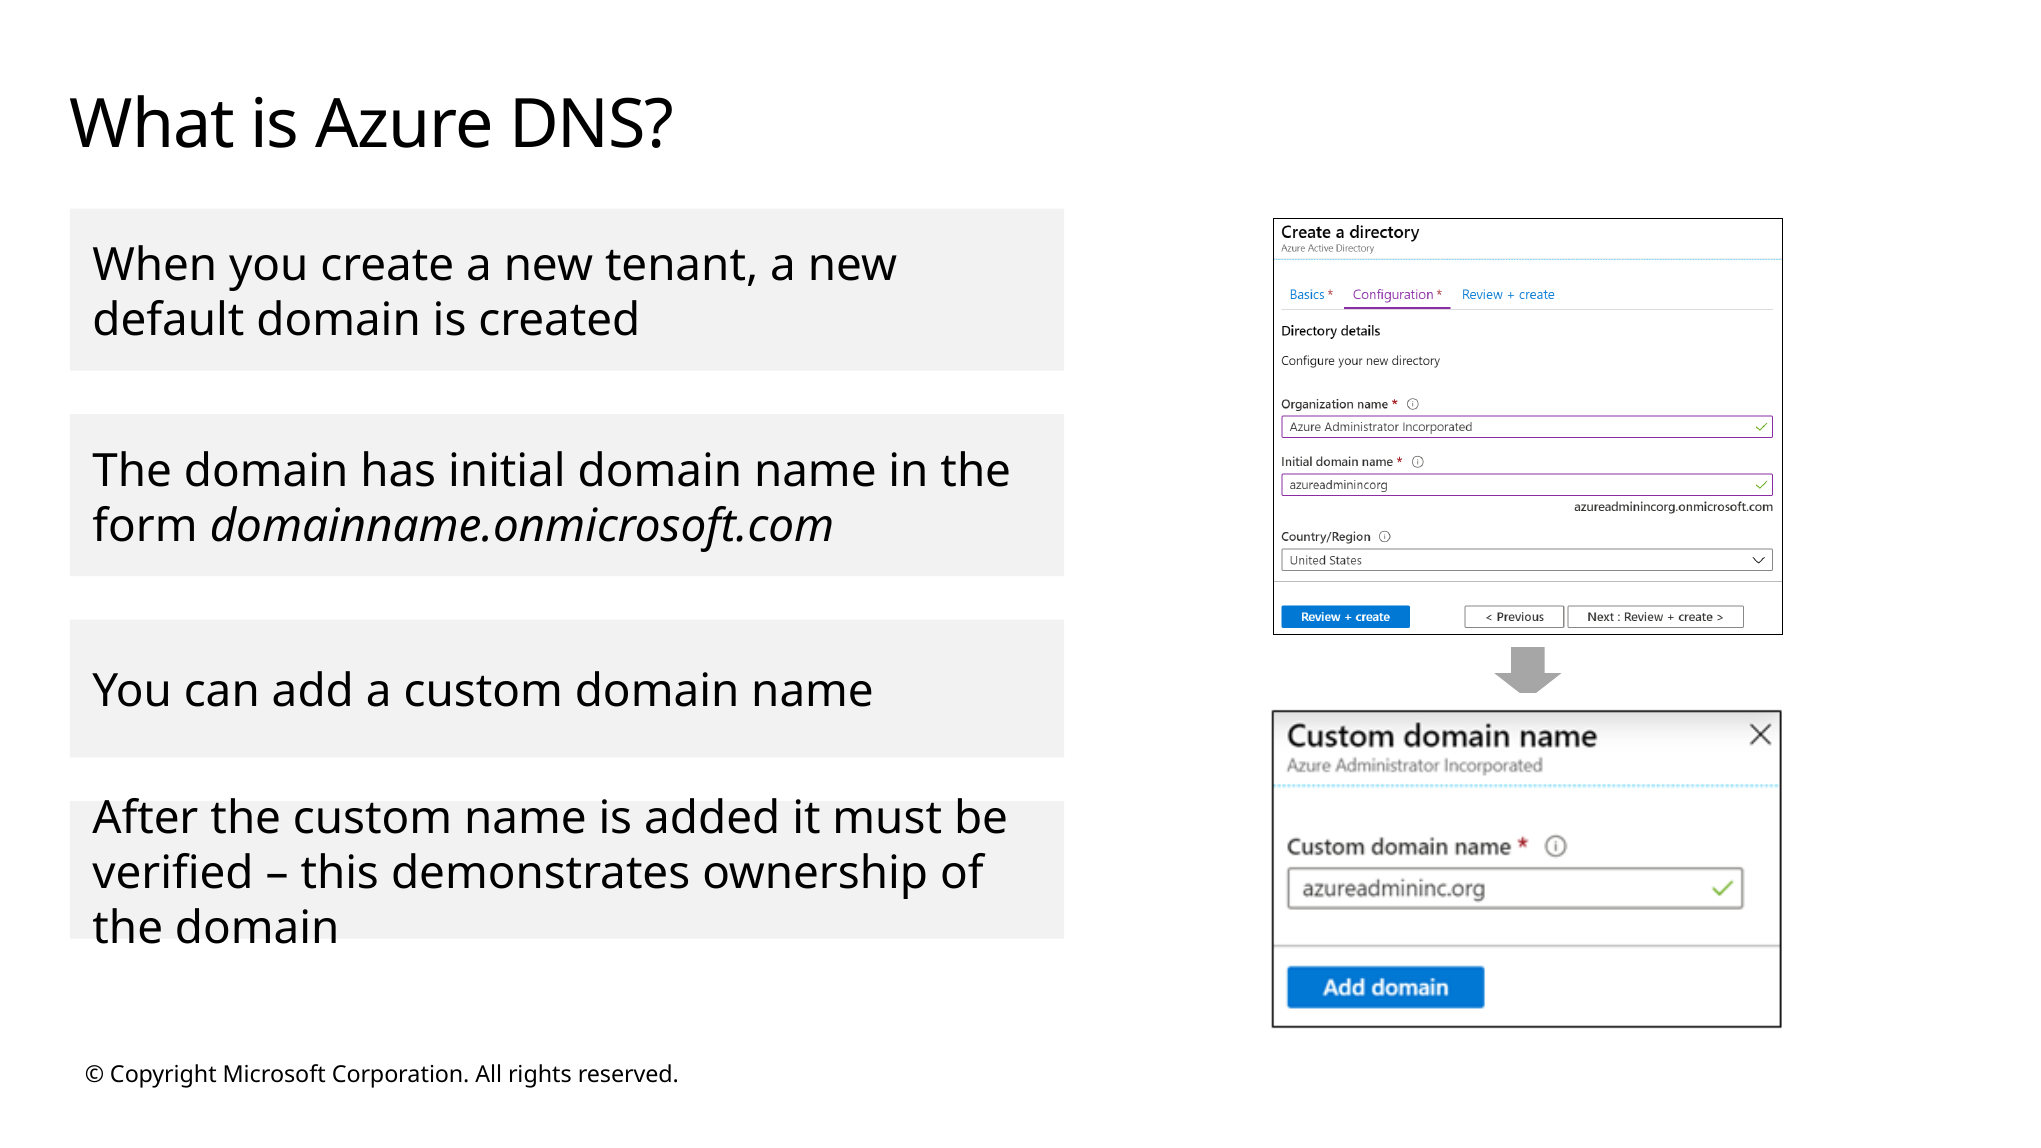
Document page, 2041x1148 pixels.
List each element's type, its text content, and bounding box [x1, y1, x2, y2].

title What is Azure DNS? [70, 73, 1968, 188]
text_box After the custom name is added it must be verified – this demonstrates ownership of the domain [69, 801, 1065, 939]
text_box You can add a custom domain name [69, 619, 1065, 758]
picture [1259, 693, 1797, 1044]
text_box The domain has initial domain name in the form domainname.onmicrosoft.com [69, 414, 1065, 577]
picture [1272, 218, 1783, 636]
text_box When you create a new tenant, a new default domain is created [69, 208, 1065, 371]
text_box [1493, 646, 1563, 693]
